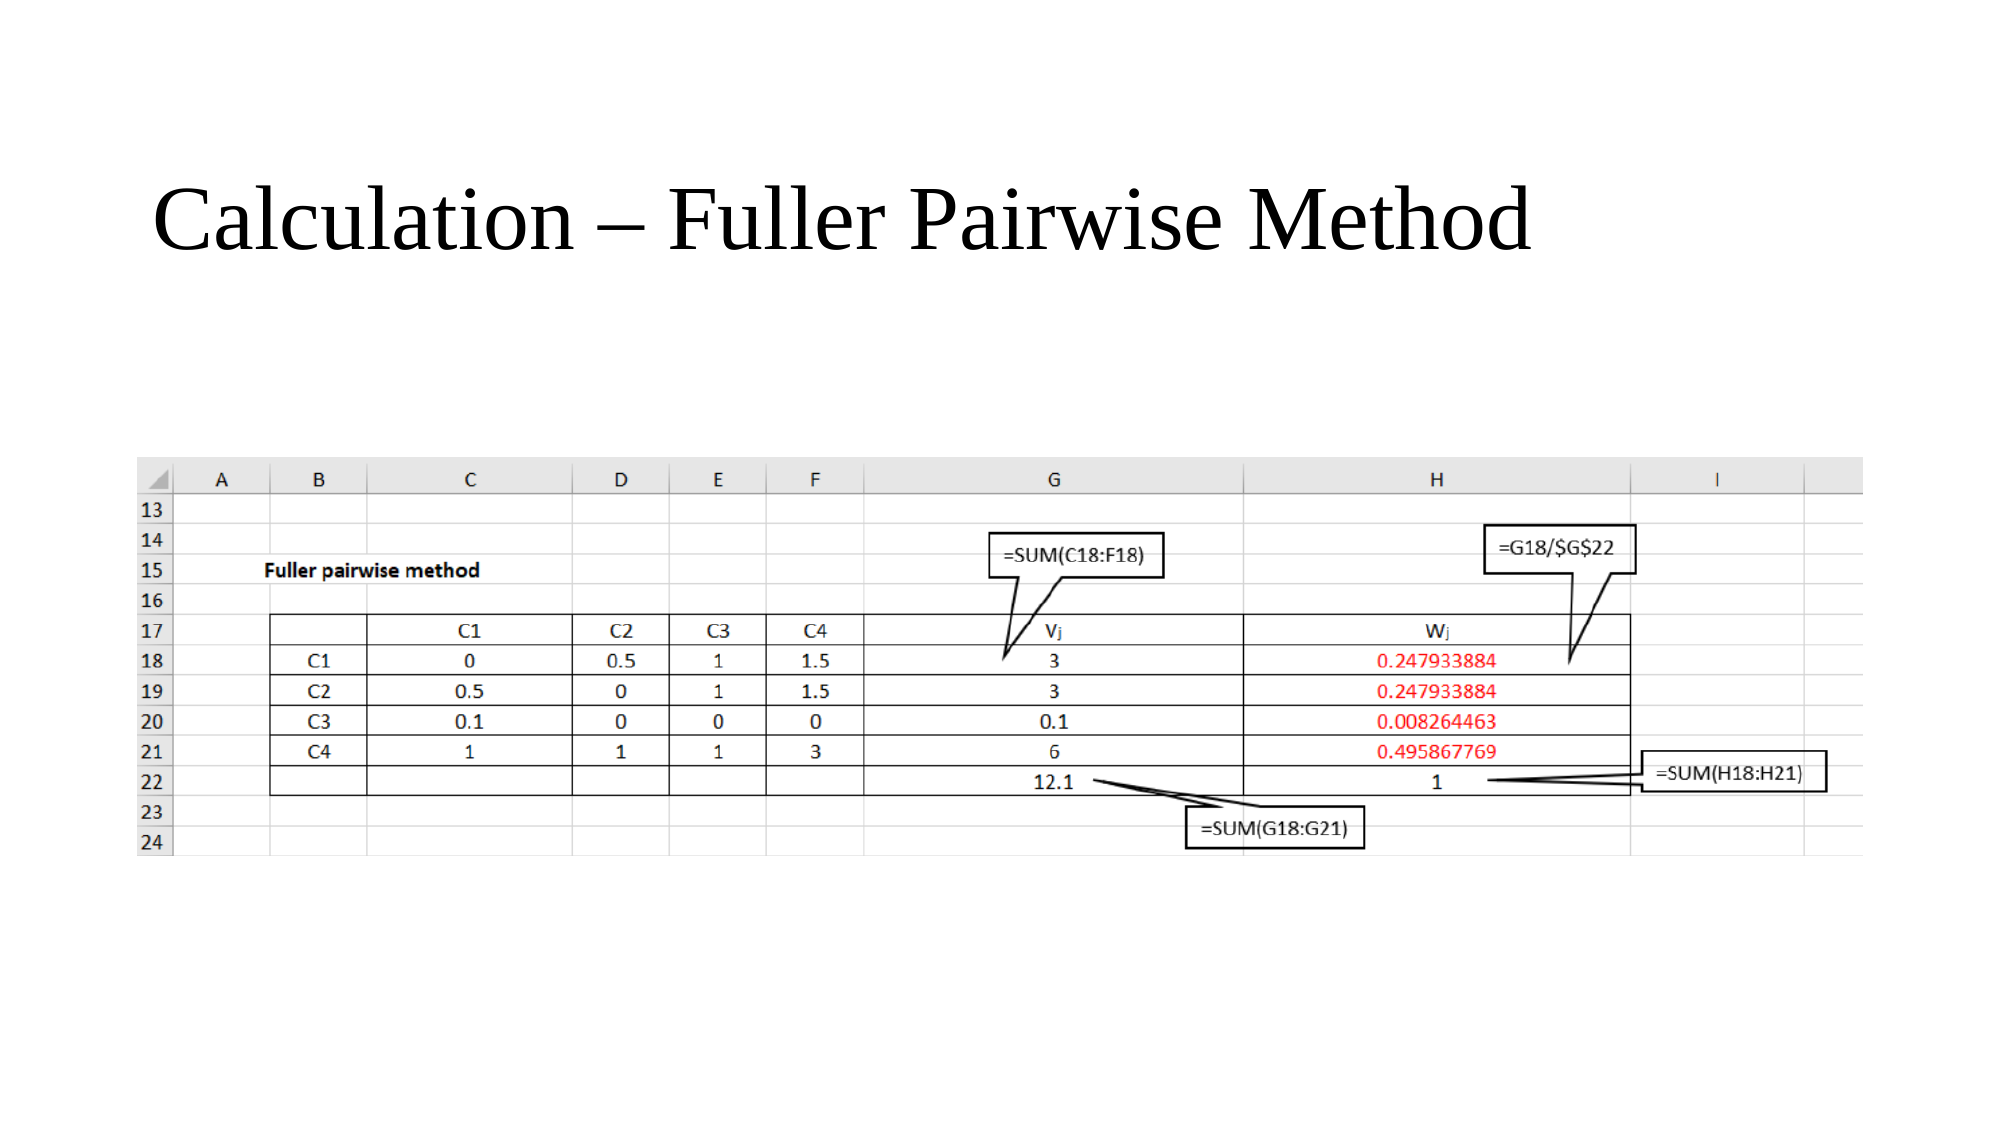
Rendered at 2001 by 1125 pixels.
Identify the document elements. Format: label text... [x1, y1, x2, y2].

title Calculation – Fuller Pairwise Method [137, 59, 1863, 278]
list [137, 457, 1863, 856]
